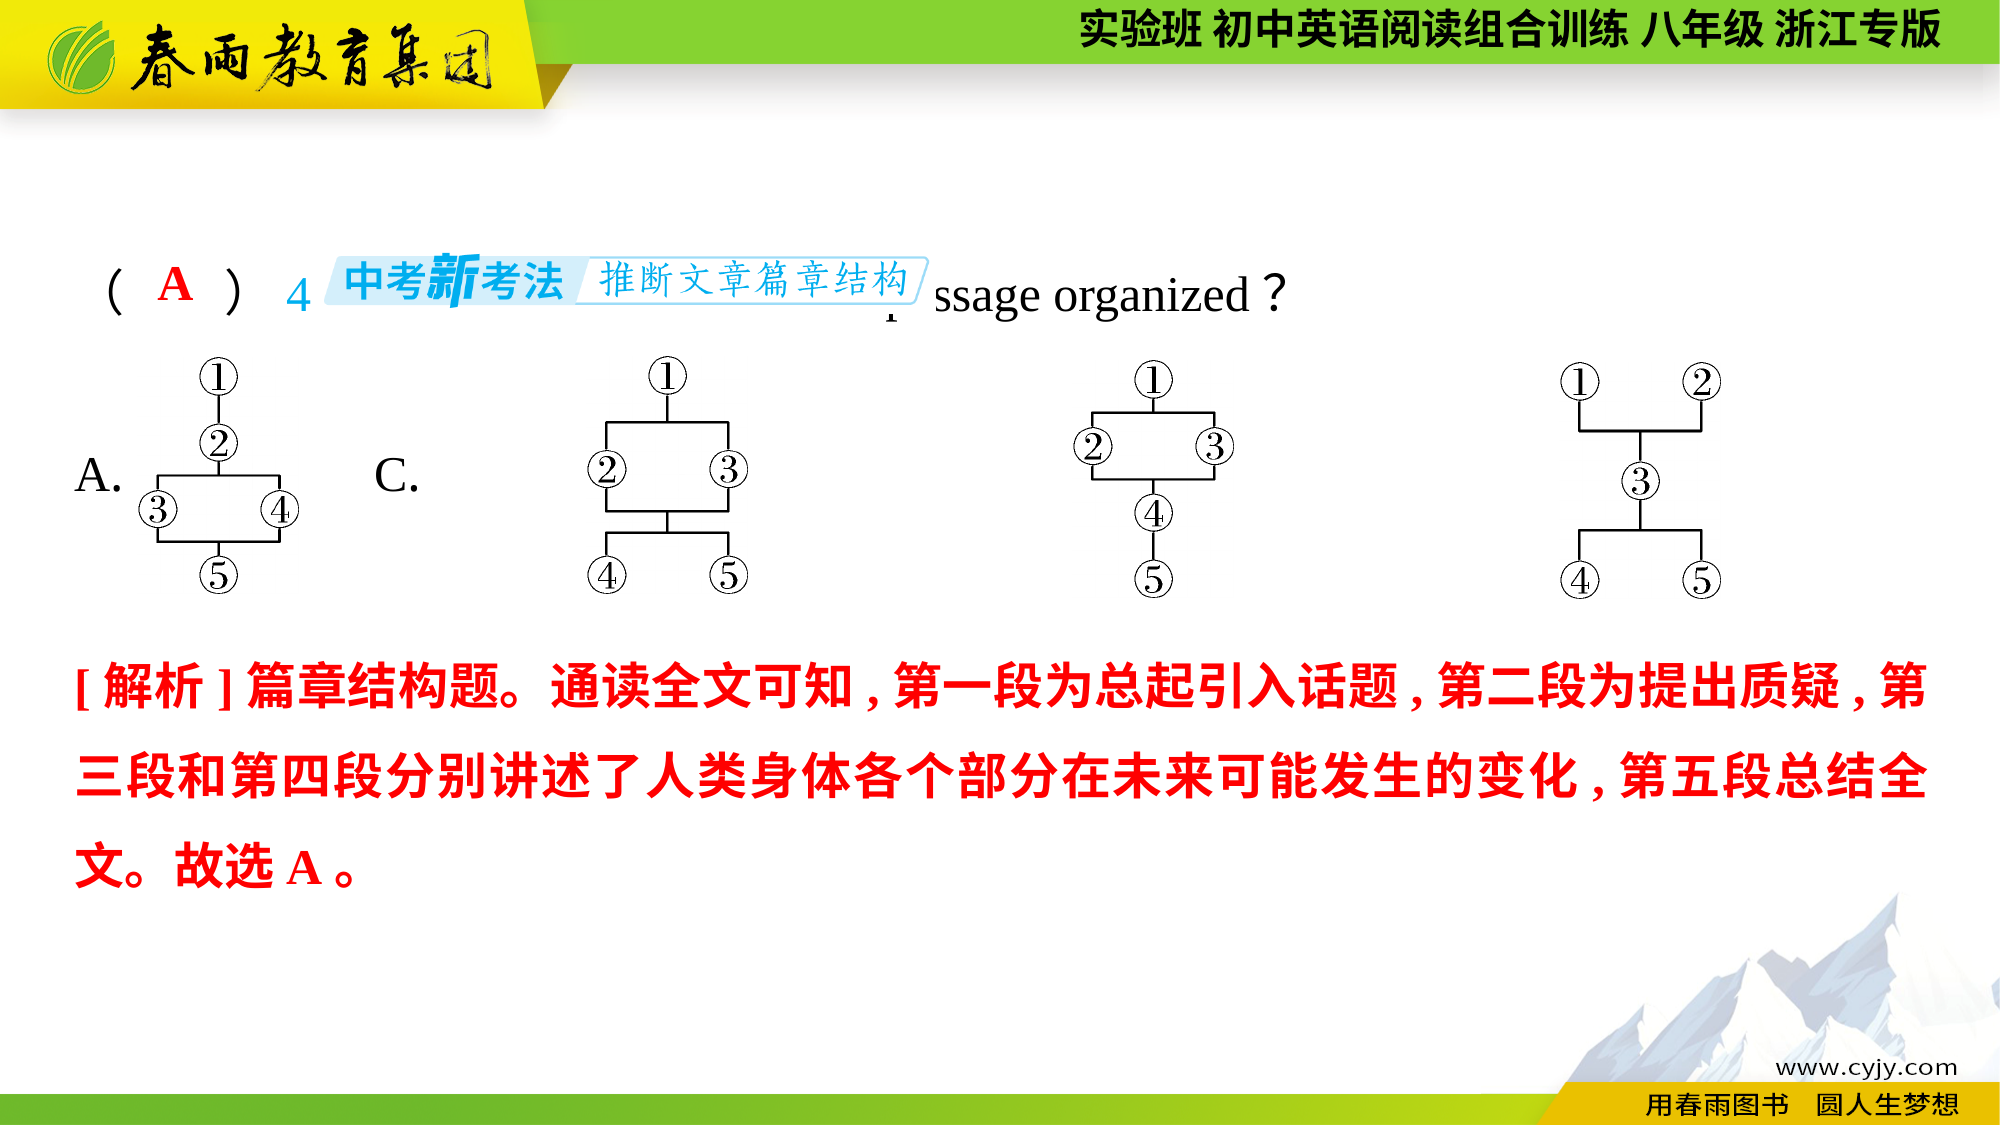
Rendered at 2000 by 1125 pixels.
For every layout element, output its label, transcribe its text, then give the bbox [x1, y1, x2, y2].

text_box A [142, 243, 209, 319]
list （ ）4. How is the above passage organized？ A. B. C. D. [59, 224, 1944, 512]
picture [0, 0, 2000, 1125]
text_box [解析]篇章结构题。通读全文可知,第一段为总起引入话题,第二段为提出质疑,第三段和第四段分别讲述了人类身体各个部分在未来可能发生的变化,第五段总结全文。故选A。 [59, 616, 1944, 902]
